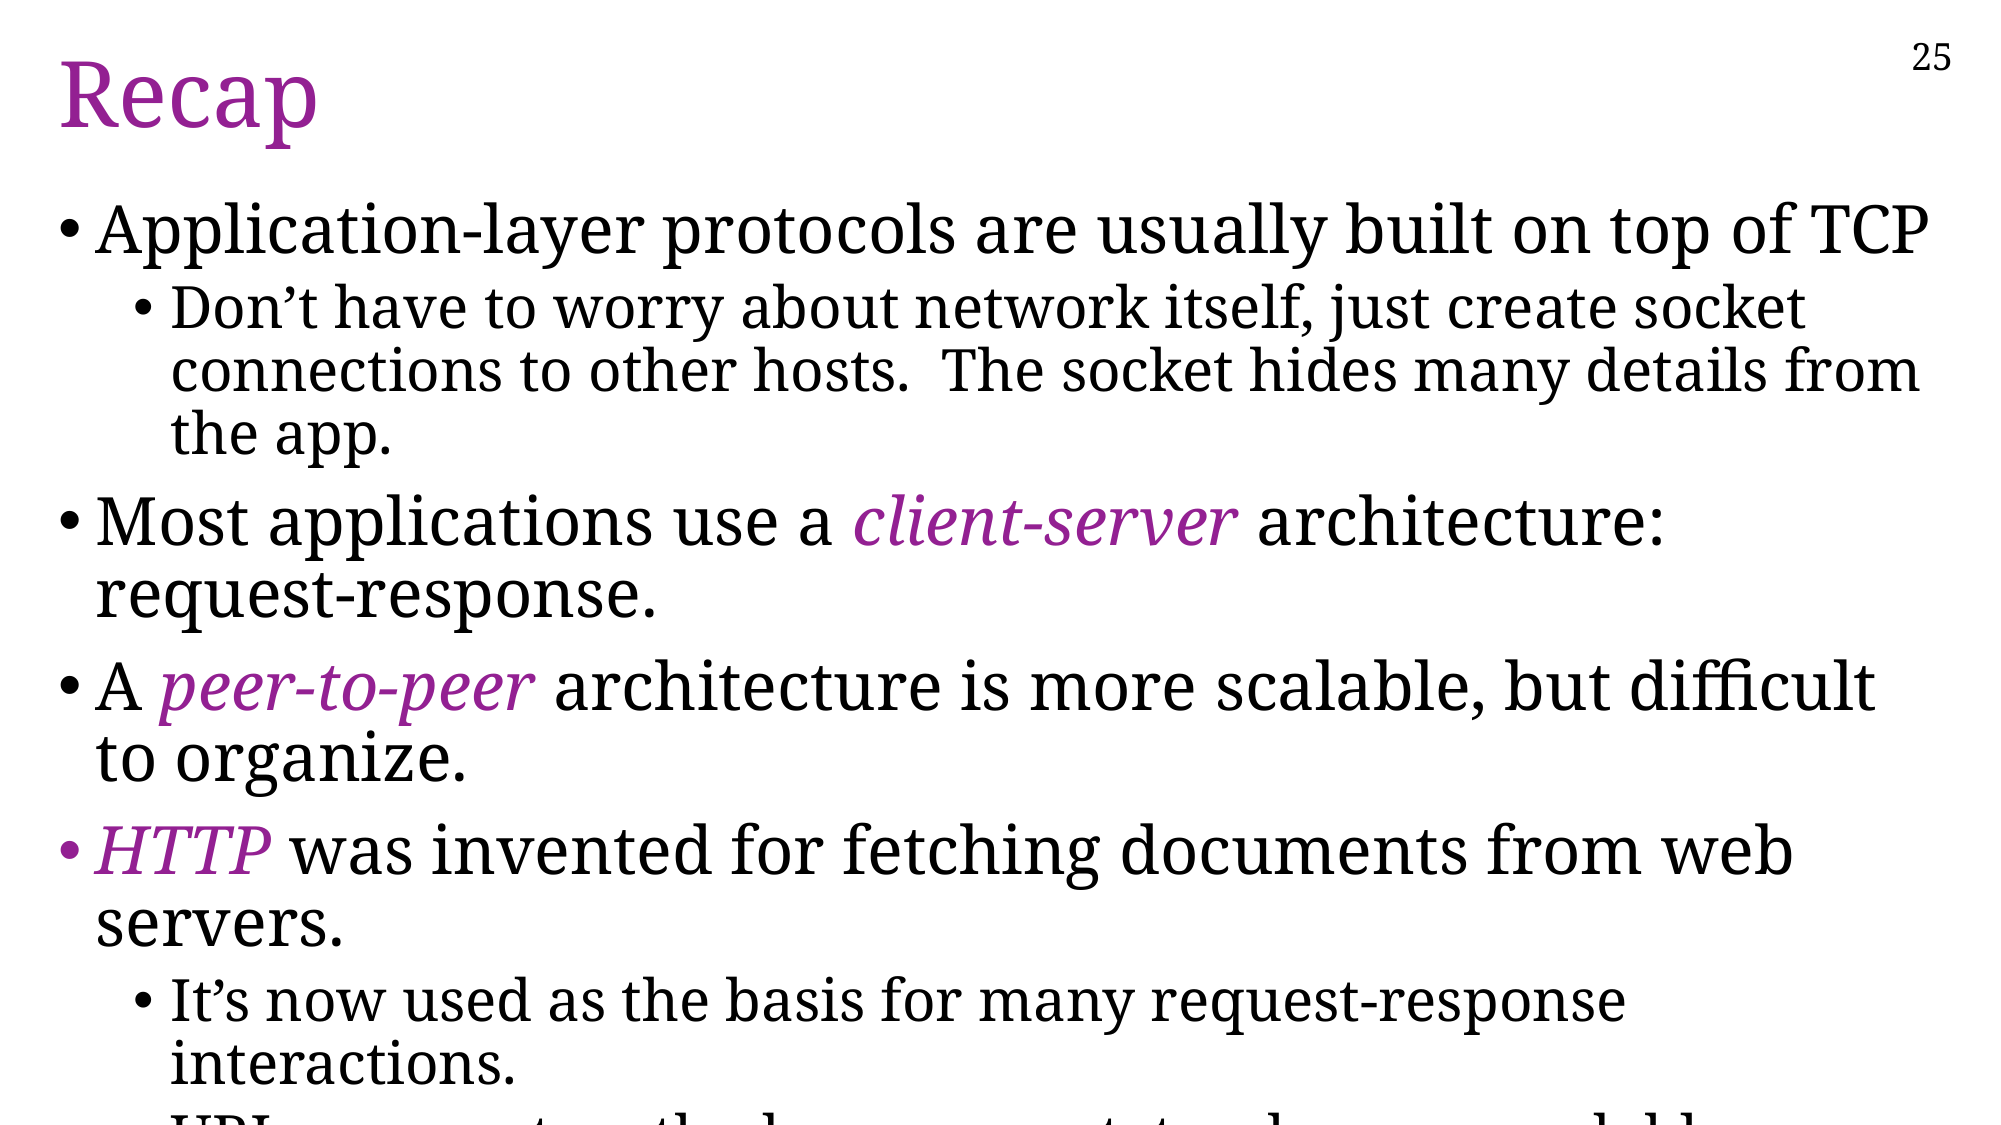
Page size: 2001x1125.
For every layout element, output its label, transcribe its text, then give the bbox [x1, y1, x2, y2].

list Application-layer protocols are usually built on top of TCP Don’t have to worry about network itself, just create socket connections to other hosts. The socket hides many details from the app. Most applications use a client-server architecture: request-response. A peer-to-peer architecture is more scalable, but difficult to organize. HTTP was invented for fetching documents from web servers. It’s now used as the basis for many request-response interactions. URLs, request method, response status, human-readable headers, body REST APIs are built on top of HTTP, so it’s a networking layer itself. SMTP is an earlier application-layer protocol, for sending email. Unlike HTTP, it’s stateful (server must remember what you previously said). [43, 188, 1953, 1106]
title Recap [43, 25, 1953, 171]
